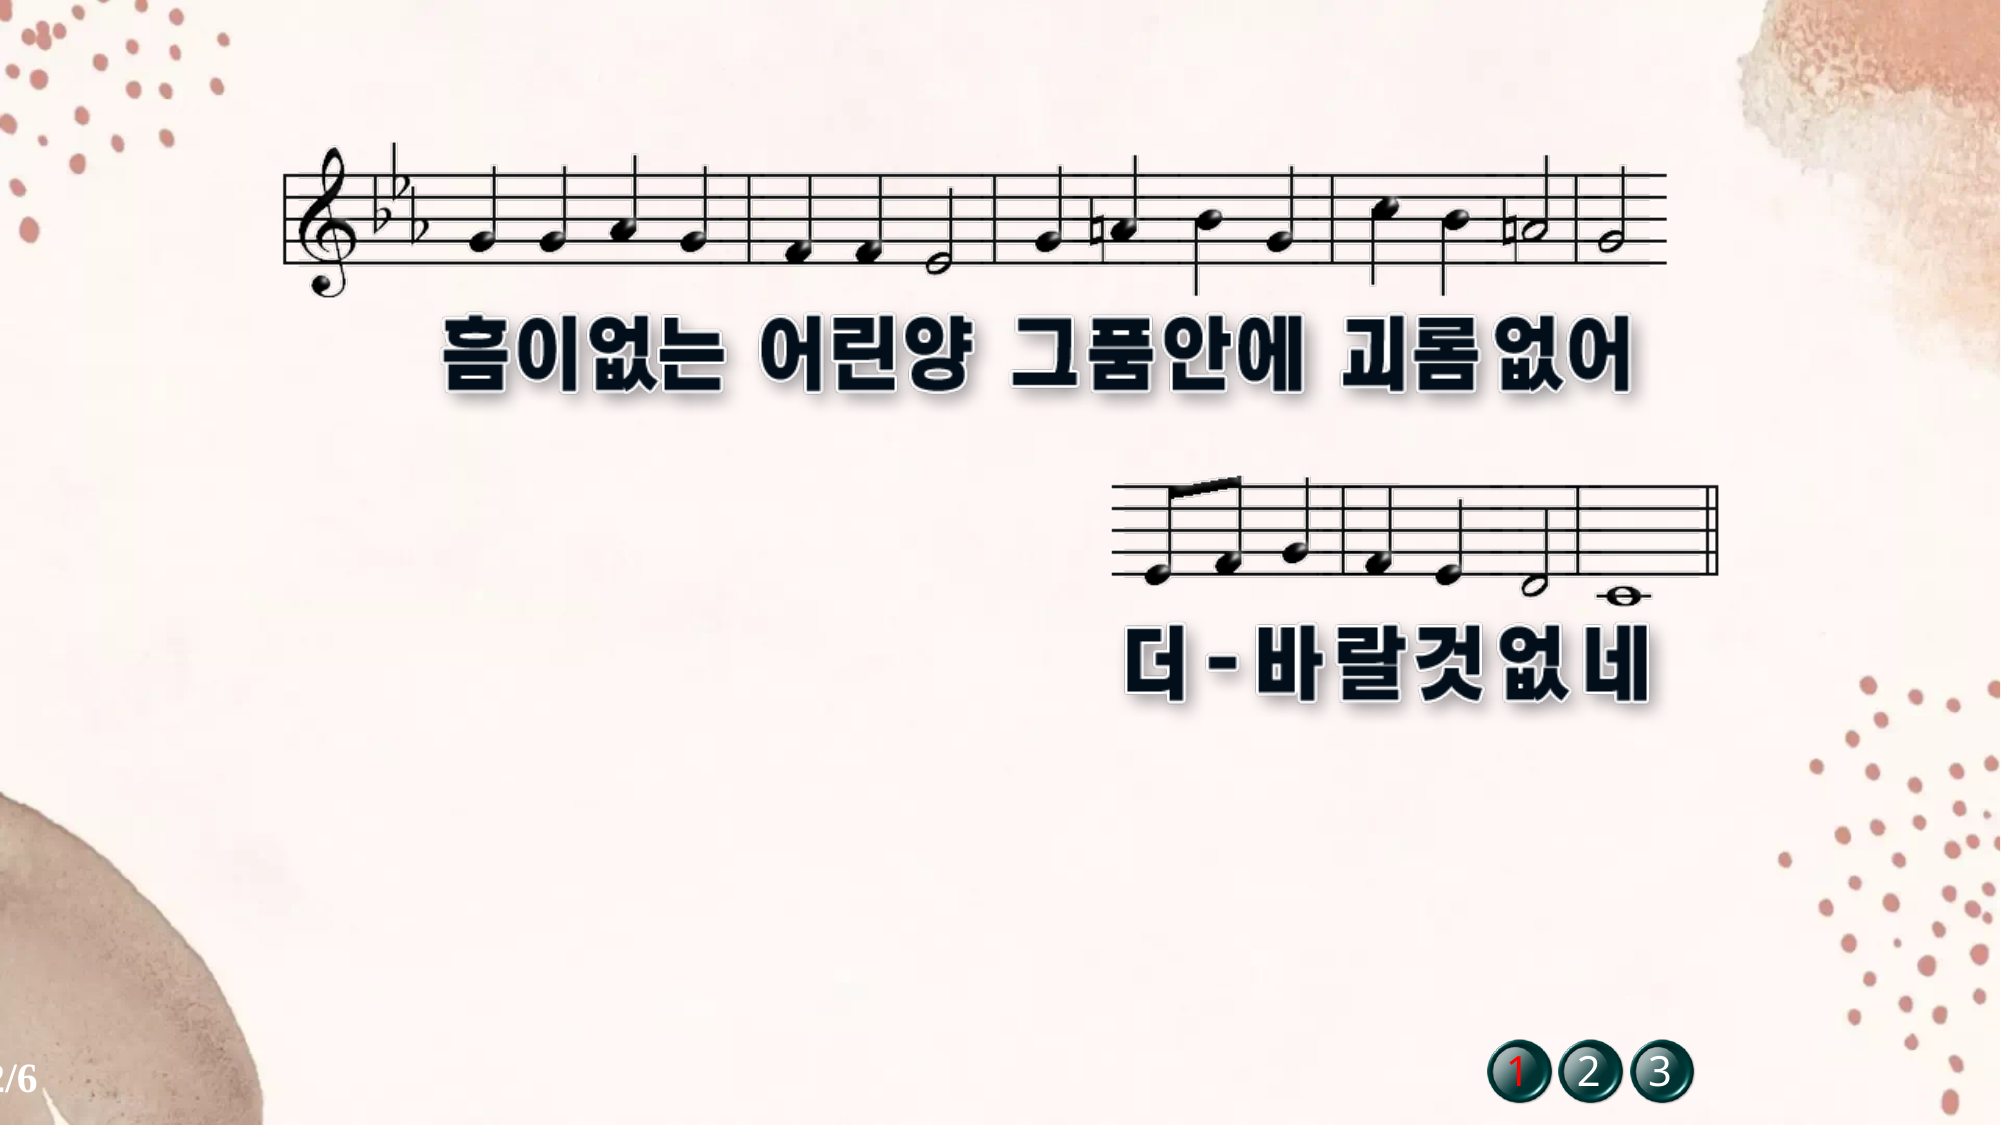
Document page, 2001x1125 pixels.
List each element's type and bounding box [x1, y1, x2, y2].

text_box [1484, 1035, 1555, 1106]
text_box [1555, 1035, 1626, 1106]
picture [0, 0, 2001, 1125]
text_box [1627, 1035, 1697, 1106]
